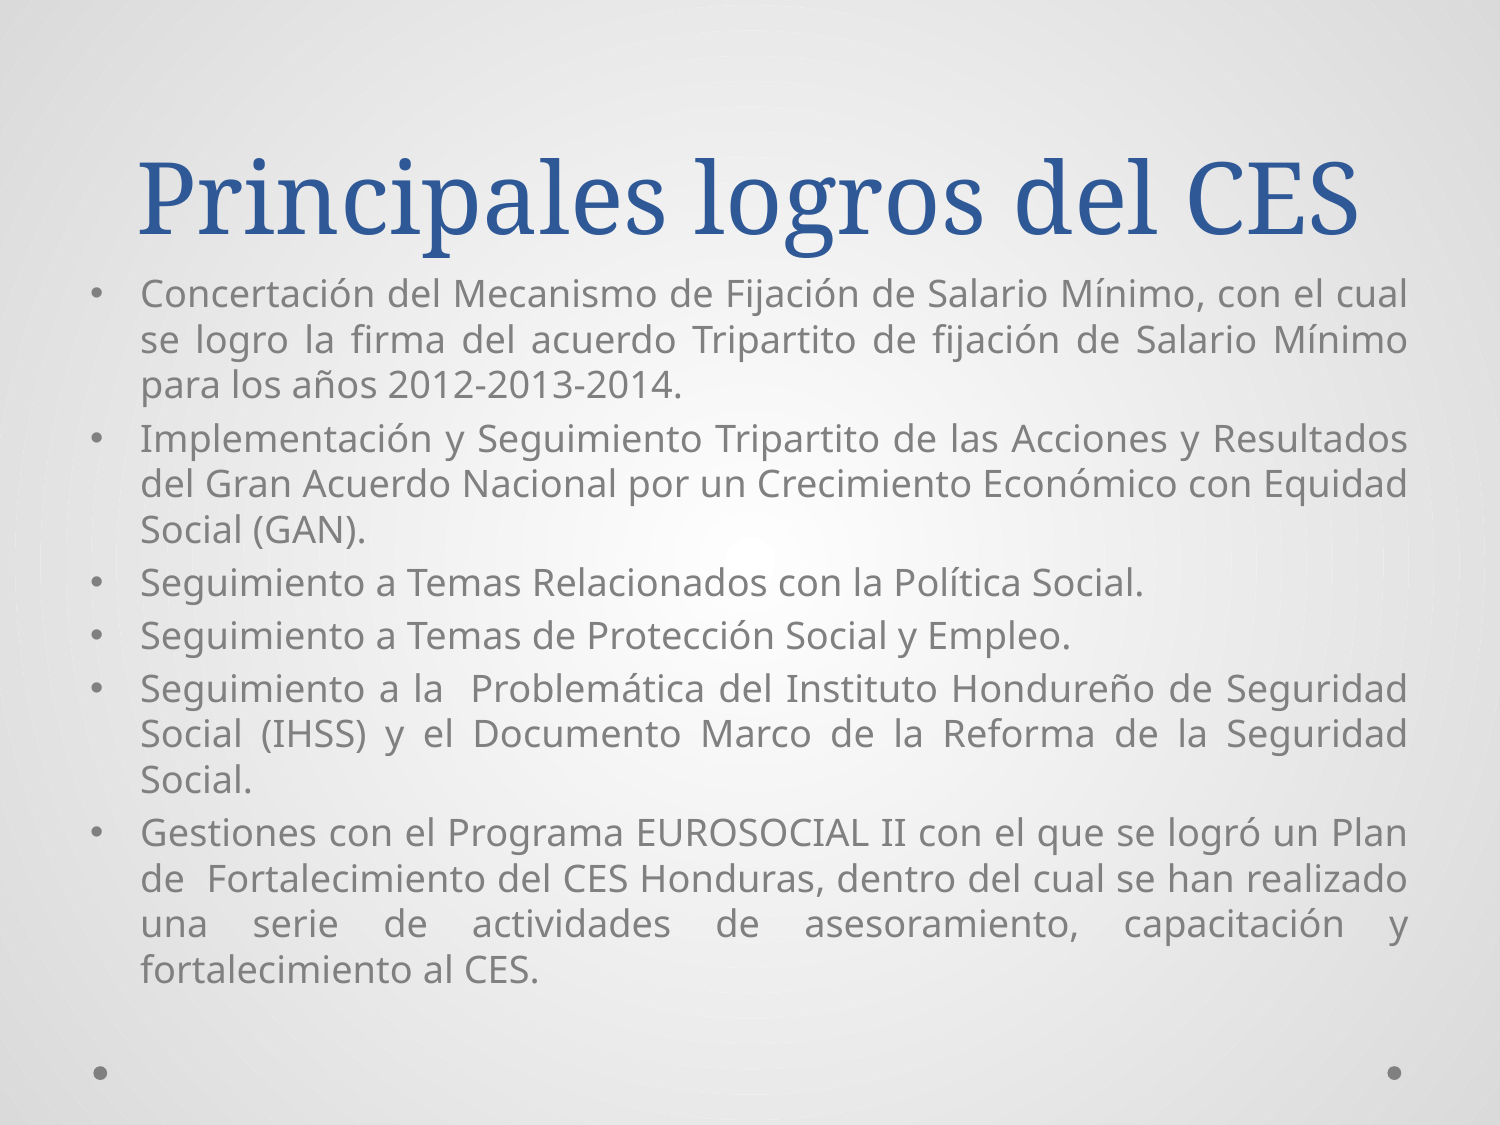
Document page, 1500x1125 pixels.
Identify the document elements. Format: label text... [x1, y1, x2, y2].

title Principales logros del CES [75, 0, 1425, 262]
list Concertación del Mecanismo de Fijación de Salario Mínimo, con el cual se logro la firma del acuerdo Tripartito de fijación de Salario Mínimo para los años 2012-2013-2014. Implementación y Seguimiento Tripartito de las Acciones y Resultados del Gran Acuerdo Nacional por un Crecimiento Económico con Equidad Social (GAN). Seguimiento a Temas Relacionados con la Política Social. Seguimiento a Temas de Protección Social y Empleo. Seguimiento a la Problemática del Instituto Hondureño de Seguridad Social (IHSS) y el Documento Marco de la Reforma de la Seguridad Social. Gestiones con el Programa EUROSOCIAL II con el que se logró un Plan de Fortalecimiento del CES Honduras, dentro del cual se han realizado una serie de actividades de asesoramiento, capacitación y fortalecimiento al CES. [75, 262, 1425, 1005]
